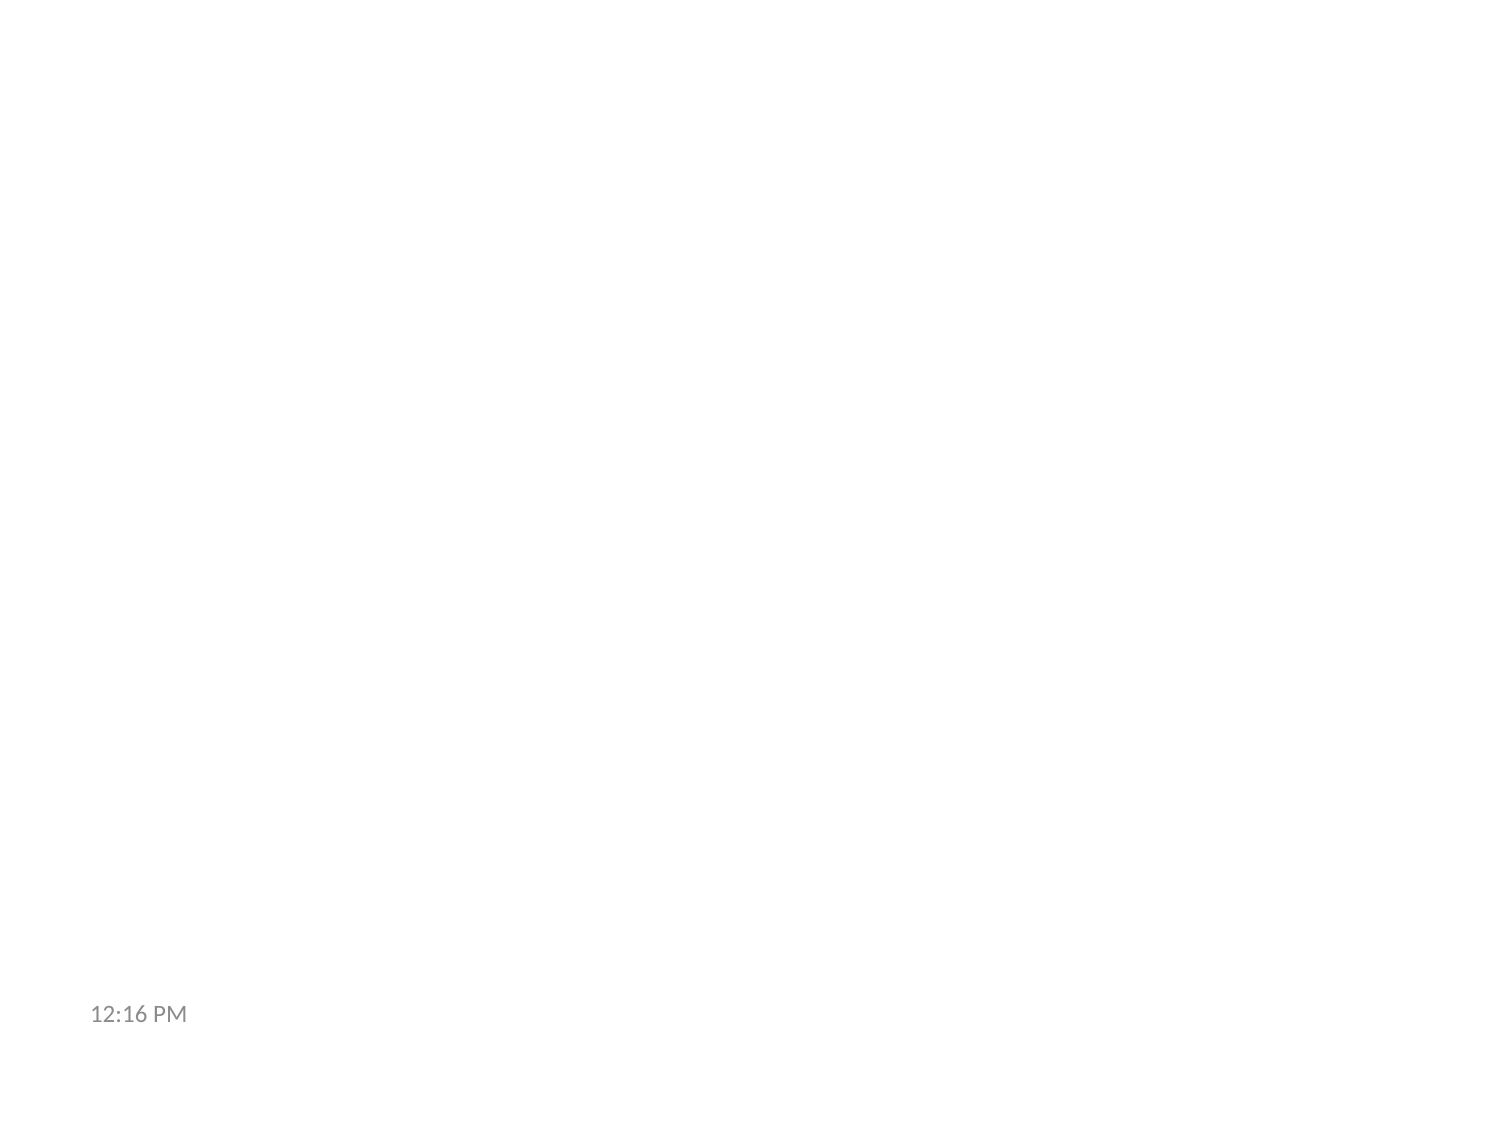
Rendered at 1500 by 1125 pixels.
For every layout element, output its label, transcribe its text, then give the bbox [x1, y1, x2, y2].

text_box 3:35 PM [75, 982, 425, 1043]
